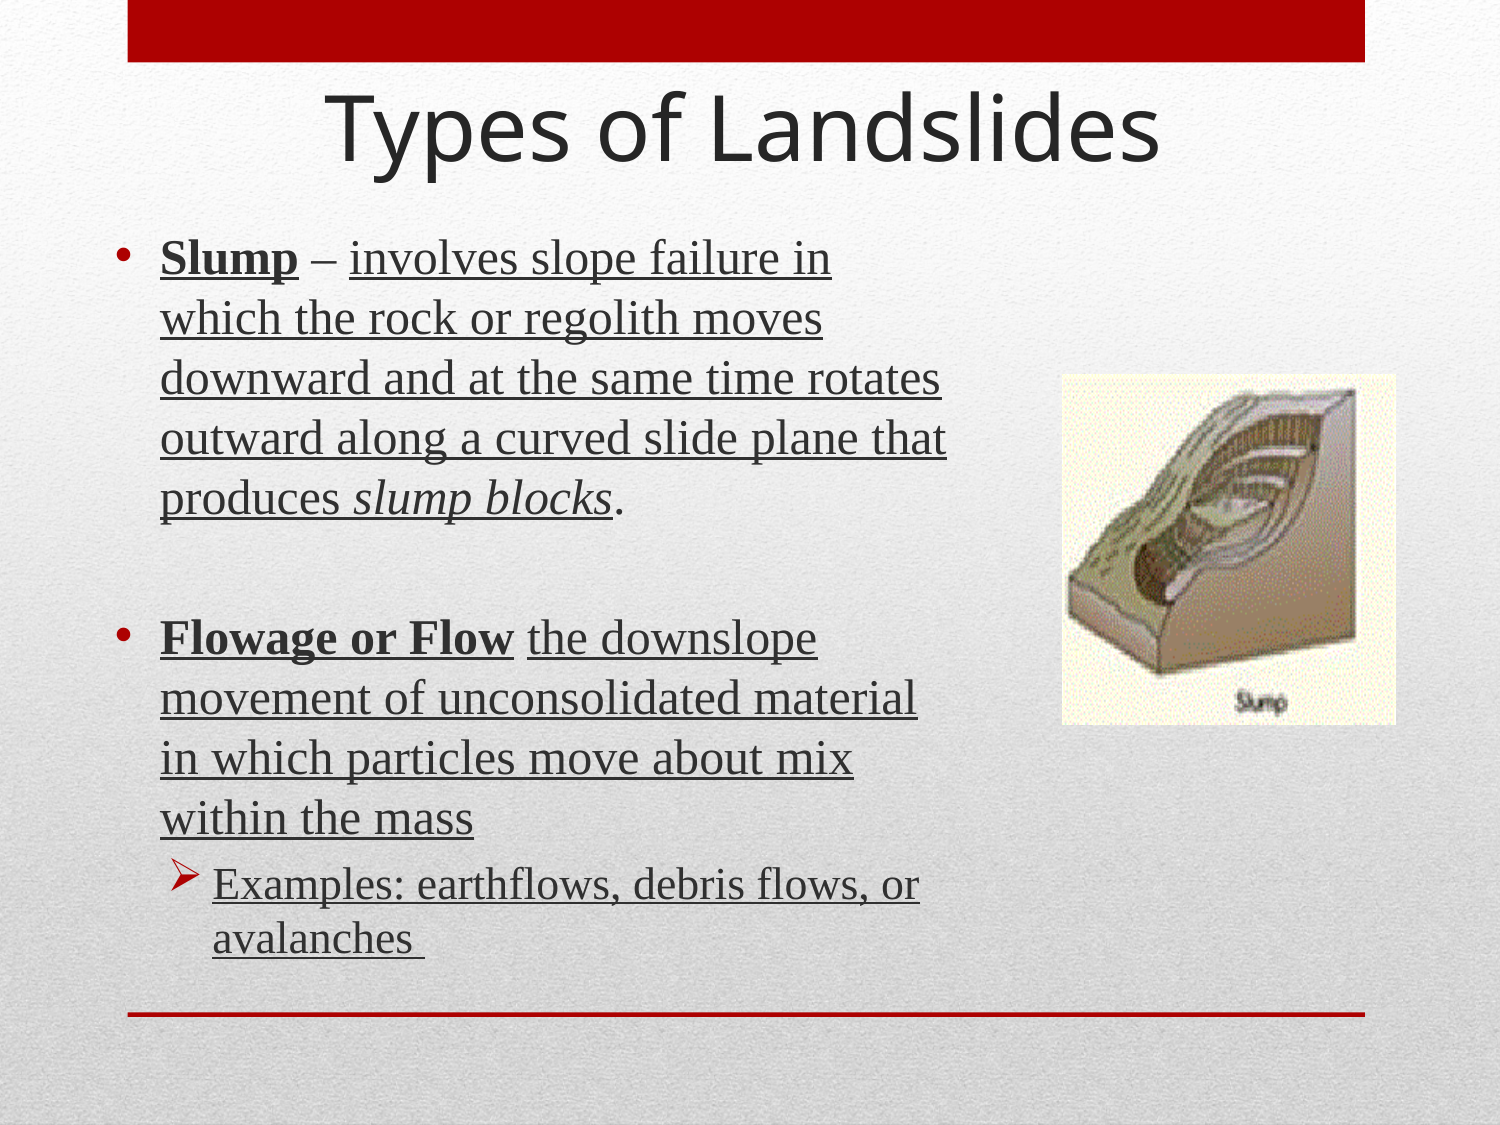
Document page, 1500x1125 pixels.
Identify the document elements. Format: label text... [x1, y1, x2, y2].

picture [1061, 374, 1397, 726]
title Types of Landslides [174, 0, 1313, 188]
list Slump – involves slope failure in which the rock or regolith moves downward and at the same time rotates outward along a curved slide plane that produces slump blocks. Flowage or Flow the downslope movement of unconsolidated material in which particles move about mix within the mass Examples: earthflows, debris flows, or avalanches [99, 174, 963, 1013]
